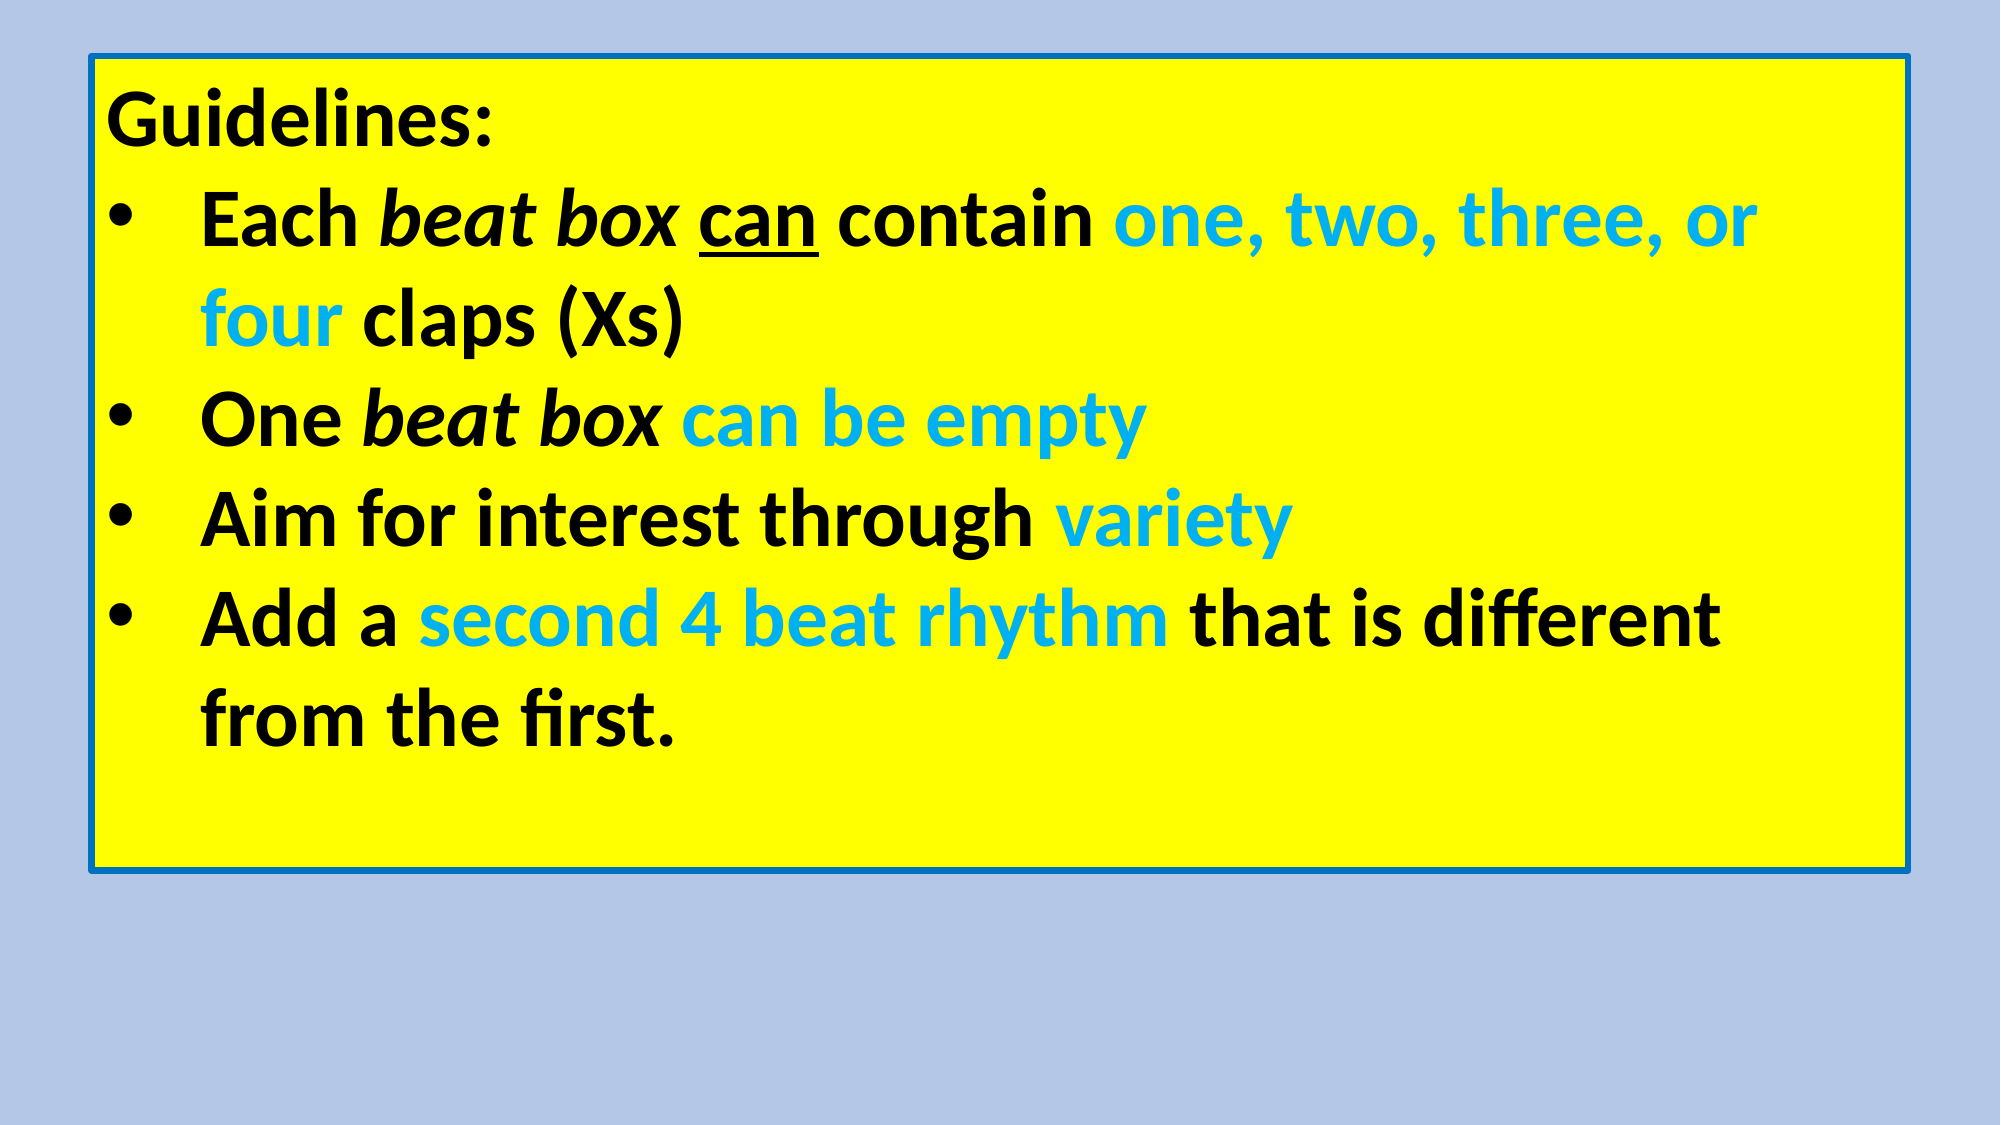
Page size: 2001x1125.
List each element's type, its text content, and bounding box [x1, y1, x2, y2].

text_box Guidelines: Each beat box can contain one, two, three, or four claps (Xs) One beat box can be empty Aim for interest through variety Add a second 4 beat rhythm that is different from the first. [91, 55, 1909, 871]
